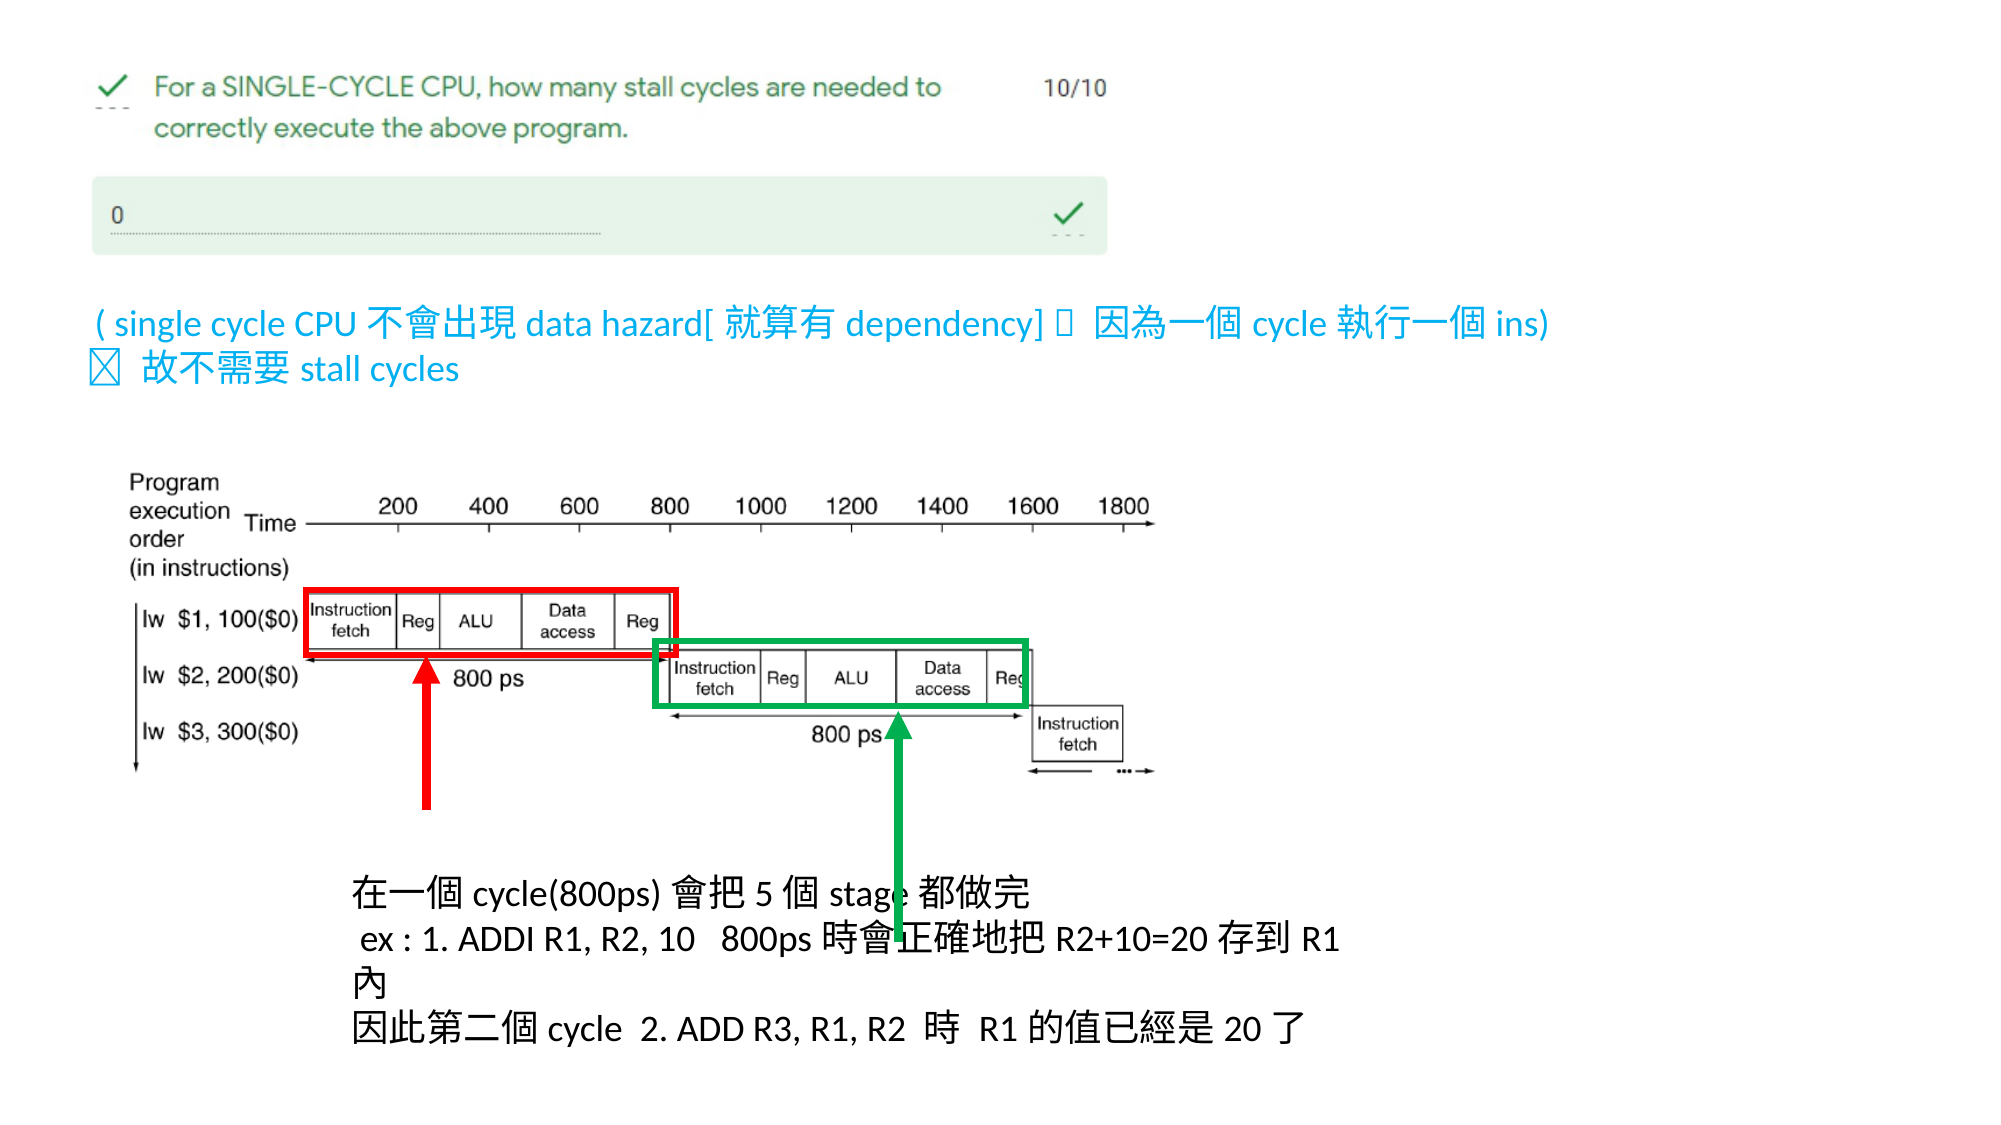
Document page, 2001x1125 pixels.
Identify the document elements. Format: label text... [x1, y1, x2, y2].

picture [91, 448, 1163, 788]
text_box ( single cycle CPU不會出現data hazard[就算有dependency]  因為一個cycle執行一個ins)  故不需要stall cycles [71, 291, 1565, 396]
text_box 在一個cycle(800ps)會把5個stage都做完 ex : 1. ADDI R1, R2, 10 800ps時會正確地把R2+10=20存到R1內 因此第二個cycle 2. ADD R3, R1, R2 時 R1的值已經是20了 [336, 862, 1377, 1125]
picture [58, 48, 1117, 285]
